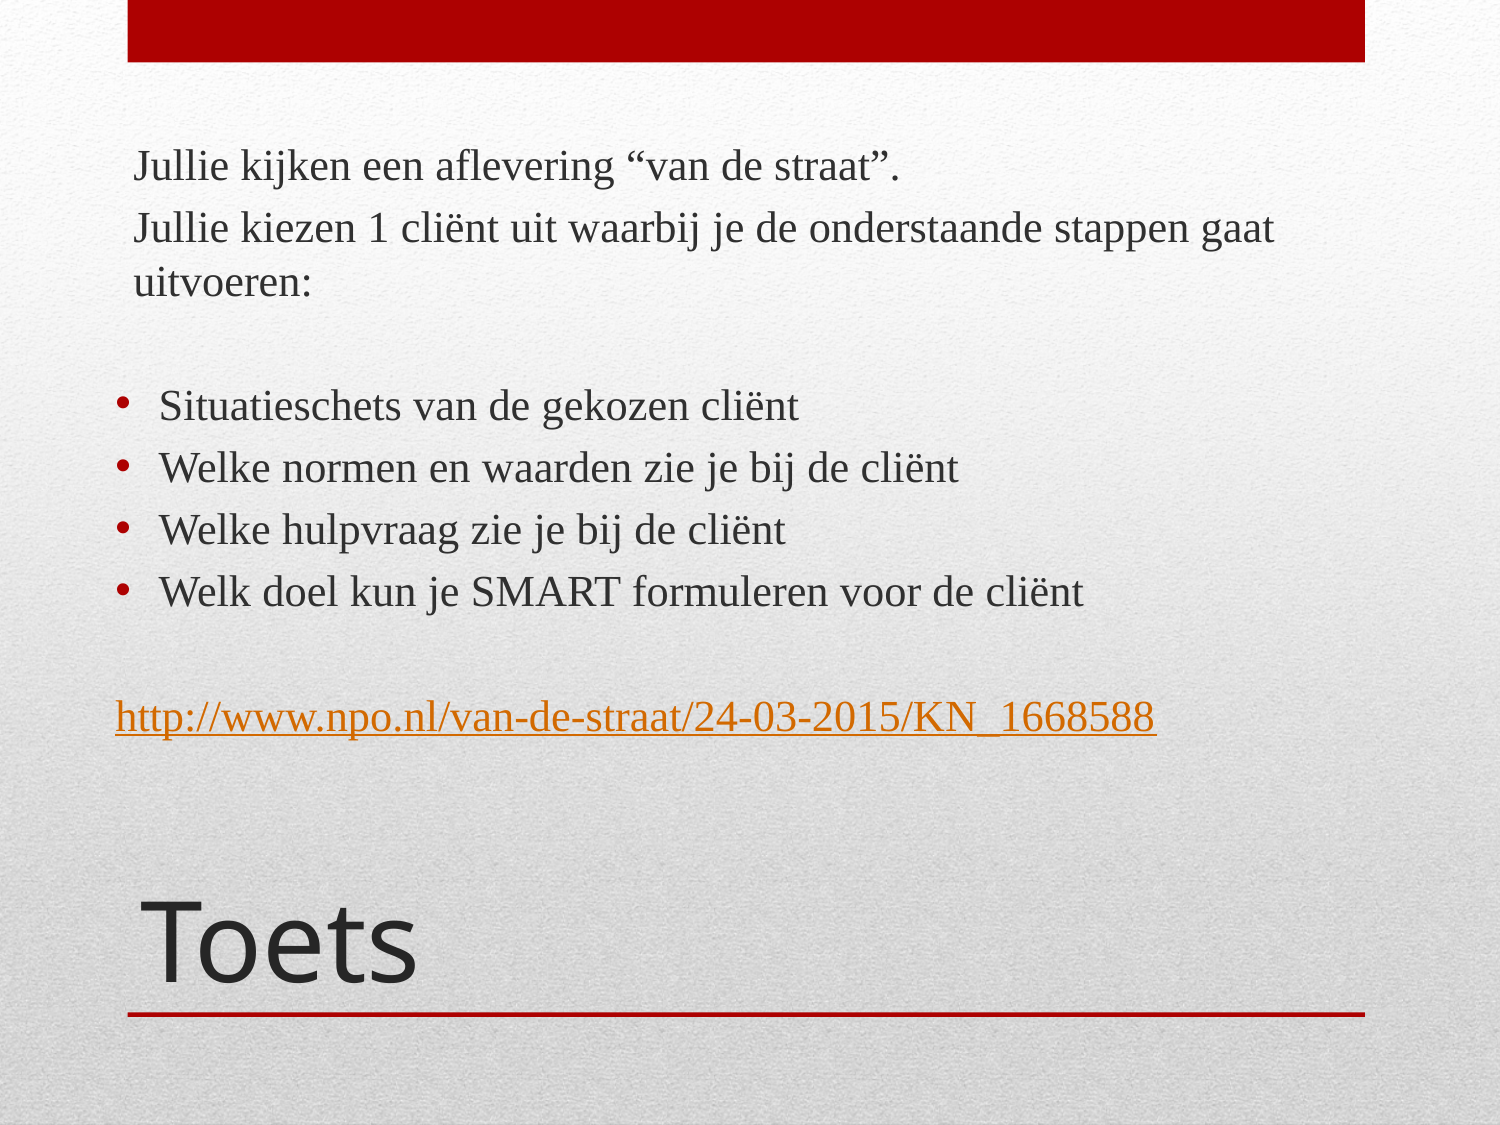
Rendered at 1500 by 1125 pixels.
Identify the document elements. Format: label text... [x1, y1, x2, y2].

title Toets [125, 750, 1238, 1013]
list Jullie kijken een aflevering “van de straat”. Jullie kiezen 1 cliënt uit waarbij je de onderstaande stappen gaat uitvoeren: Situatieschets van de gekozen cliënt Welke normen en waarden zie je bij de cliënt Welke hulpvraag zie je bij de cliënt Welk doel kun je SMART formuleren voor de cliënt http://www.npo.nl/van-de-straat/24-03-2015/KN_1668588 [100, 66, 1363, 750]
